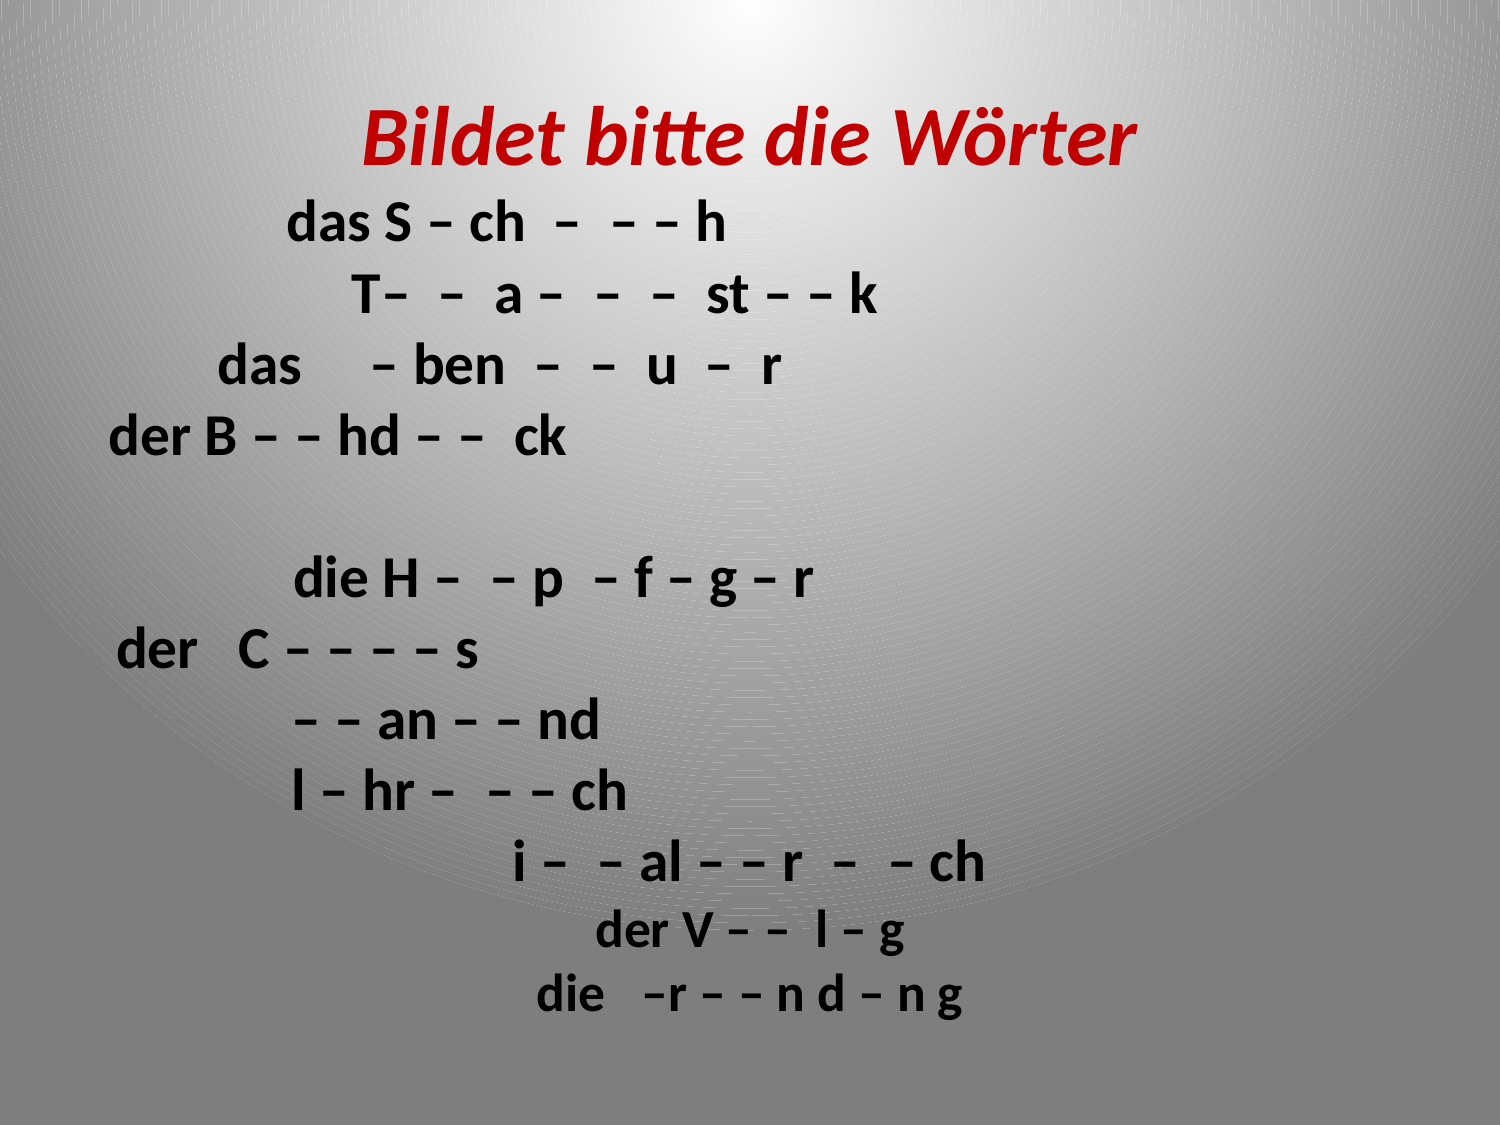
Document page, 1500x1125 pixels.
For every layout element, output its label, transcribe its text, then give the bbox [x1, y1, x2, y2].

title Bildet bitte die Wörter das S – ch – – – h T– – a – – – st – – k das – ben – – u – r der B – – hd – – ck die H – – p – f – g – r der C – – – – s – – an – – nd l – hr – – – ch i – – al – – r – – ch der V – – l – g die –r – – n d – n g [75, 45, 1425, 1059]
